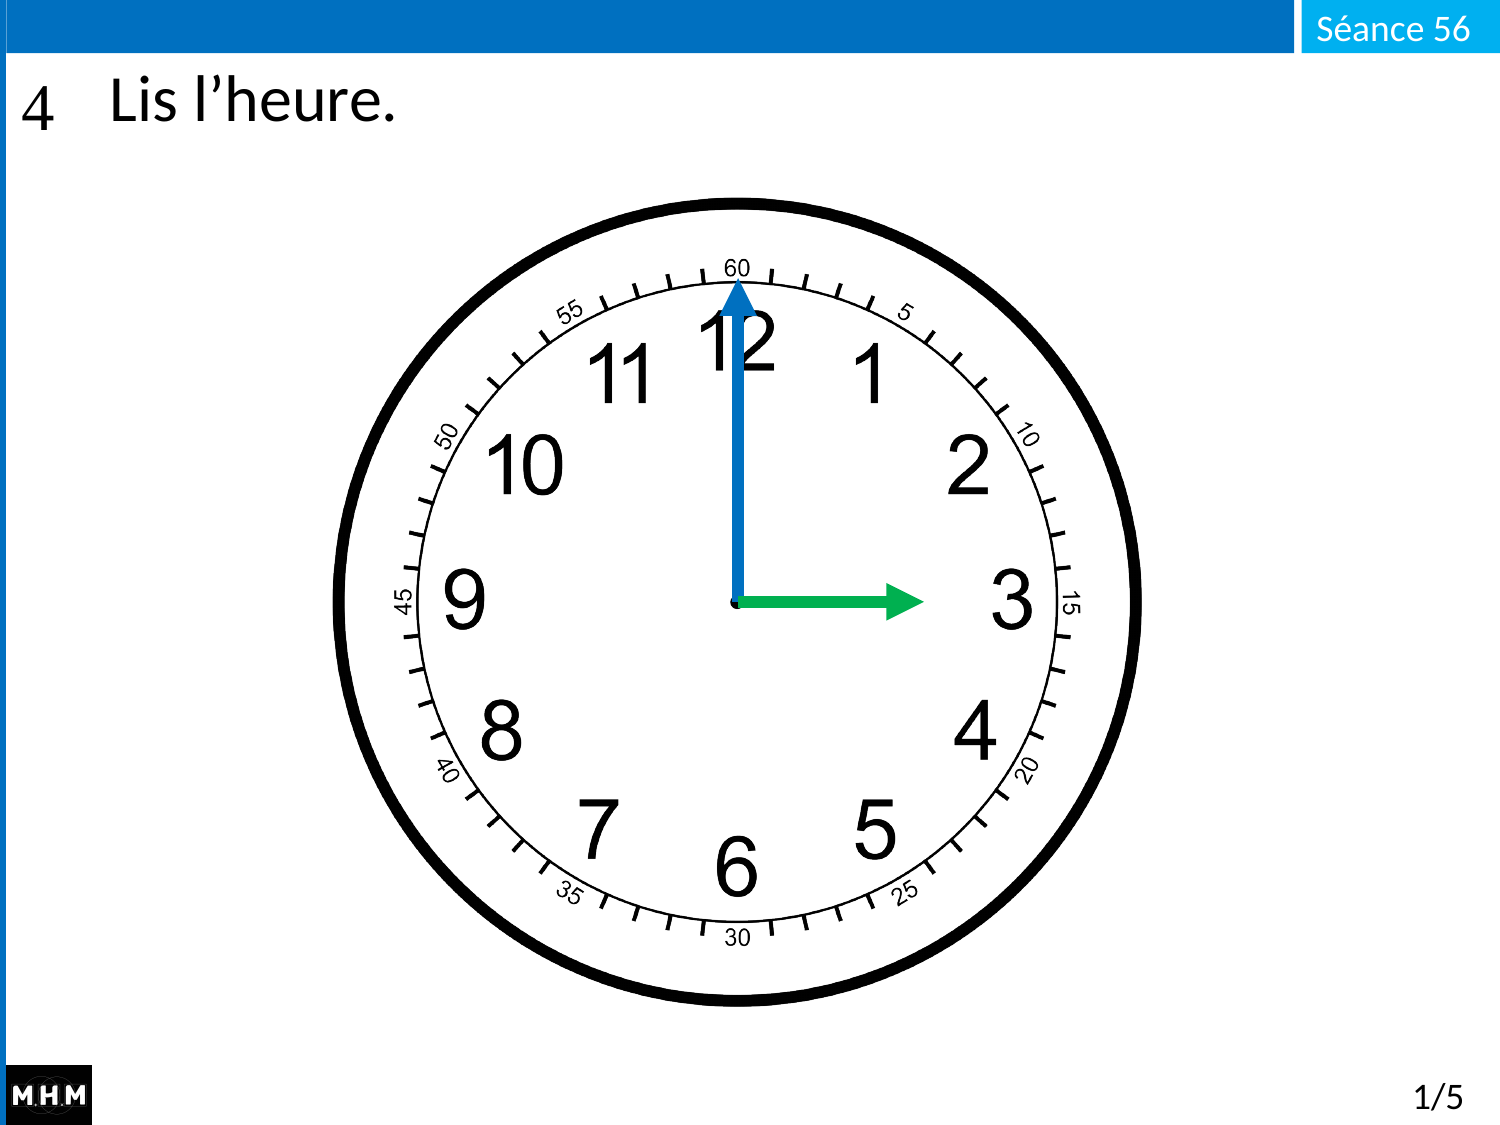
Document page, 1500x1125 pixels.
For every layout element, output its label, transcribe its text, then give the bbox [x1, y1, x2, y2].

text_box 1/5 [1397, 1064, 1480, 1125]
title Lis l’heure. [94, 57, 1389, 144]
picture [6, 1065, 92, 1125]
picture [295, 177, 1173, 1031]
